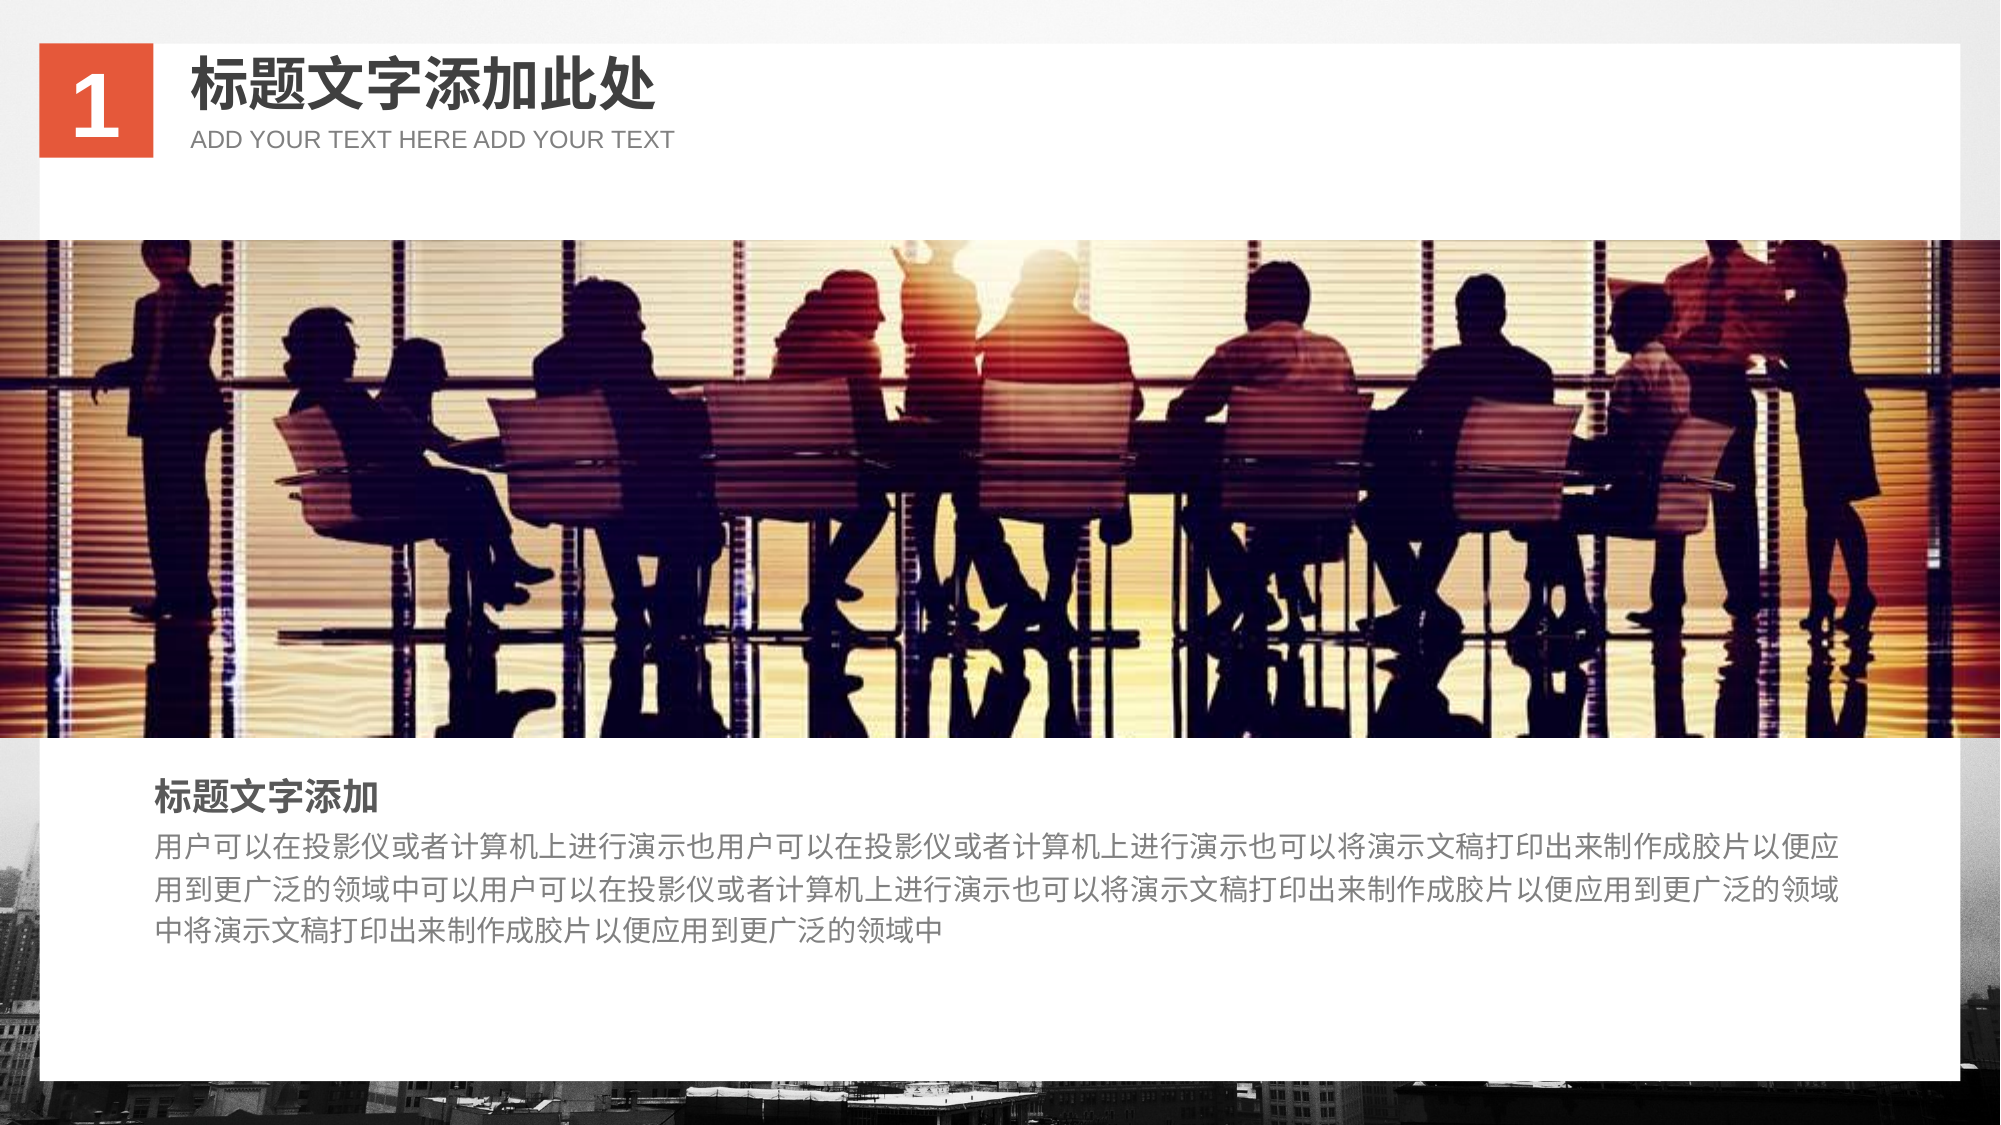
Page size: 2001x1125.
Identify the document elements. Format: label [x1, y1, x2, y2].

text_box [139, 756, 1857, 954]
picture [0, 0, 2000, 1125]
text_box [39, 39, 780, 162]
